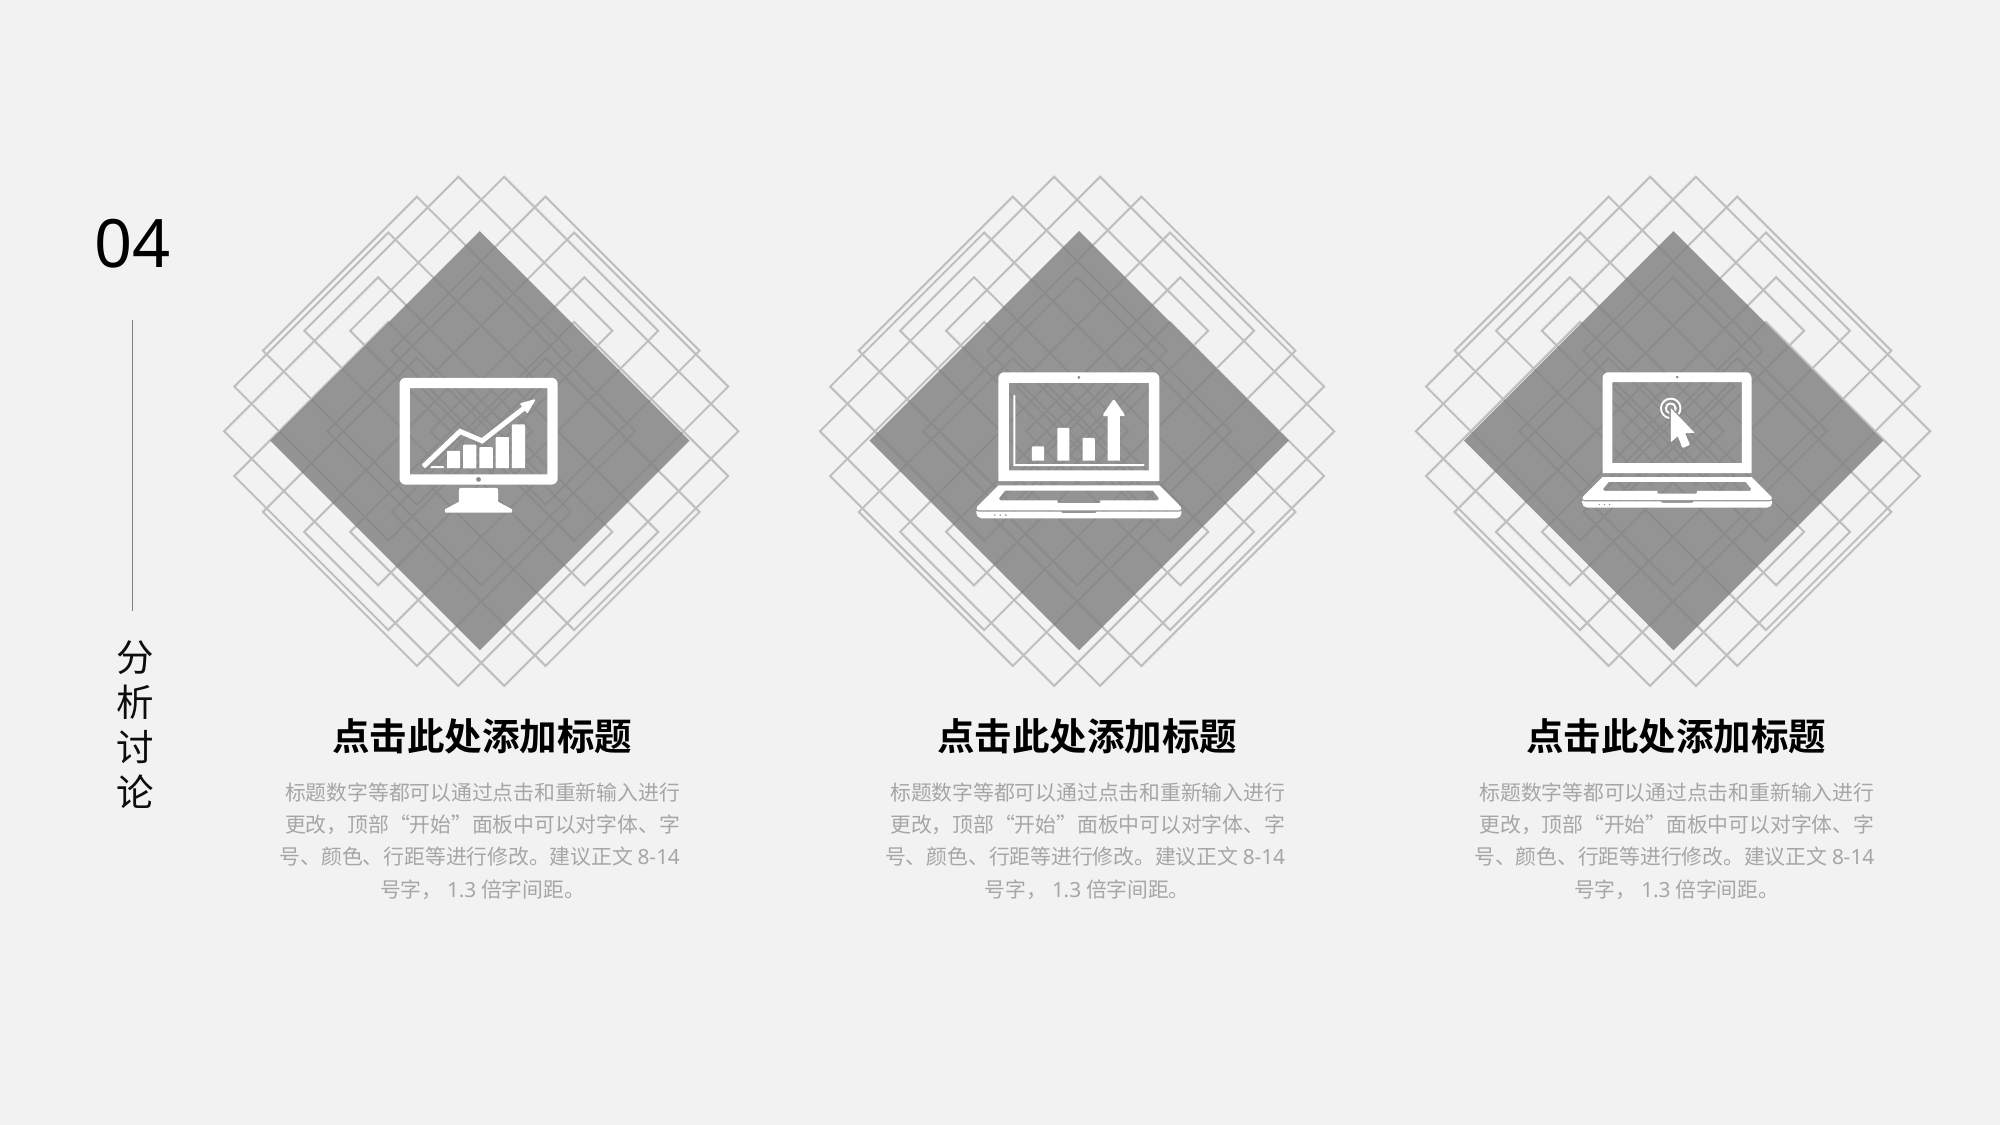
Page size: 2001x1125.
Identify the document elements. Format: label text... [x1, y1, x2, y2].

text_box 点击此处添加标题 [317, 705, 648, 764]
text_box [224, 176, 739, 686]
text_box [820, 176, 1335, 686]
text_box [1415, 176, 1931, 686]
text_box 标题数字等都可以通过点击和重新输入进行更改，顶部“开始”面板中可以对字体、字号、颜色、行距等进行修改。建议正文8-14号字，1.3倍字间距。 [264, 764, 701, 909]
text_box 标题数字等都可以通过点击和重新输入进行更改，顶部“开始”面板中可以对字体、字号、颜色、行距等进行修改。建议正文8-14号字，1.3倍字间距。 [869, 764, 1306, 909]
text_box 04 [79, 193, 186, 289]
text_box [399, 377, 558, 513]
text_box 点击此处添加标题 [1511, 705, 1842, 764]
text_box 分析讨论 [101, 626, 164, 822]
text_box 标题数字等都可以通过点击和重新输入进行更改，顶部“开始”面板中可以对字体、字号、颜色、行距等进行修改。建议正文8-14号字，1.3倍字间距。 [1458, 764, 1895, 909]
text_box 点击此处添加标题 [922, 705, 1253, 764]
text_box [1581, 372, 1773, 508]
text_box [976, 372, 1182, 519]
